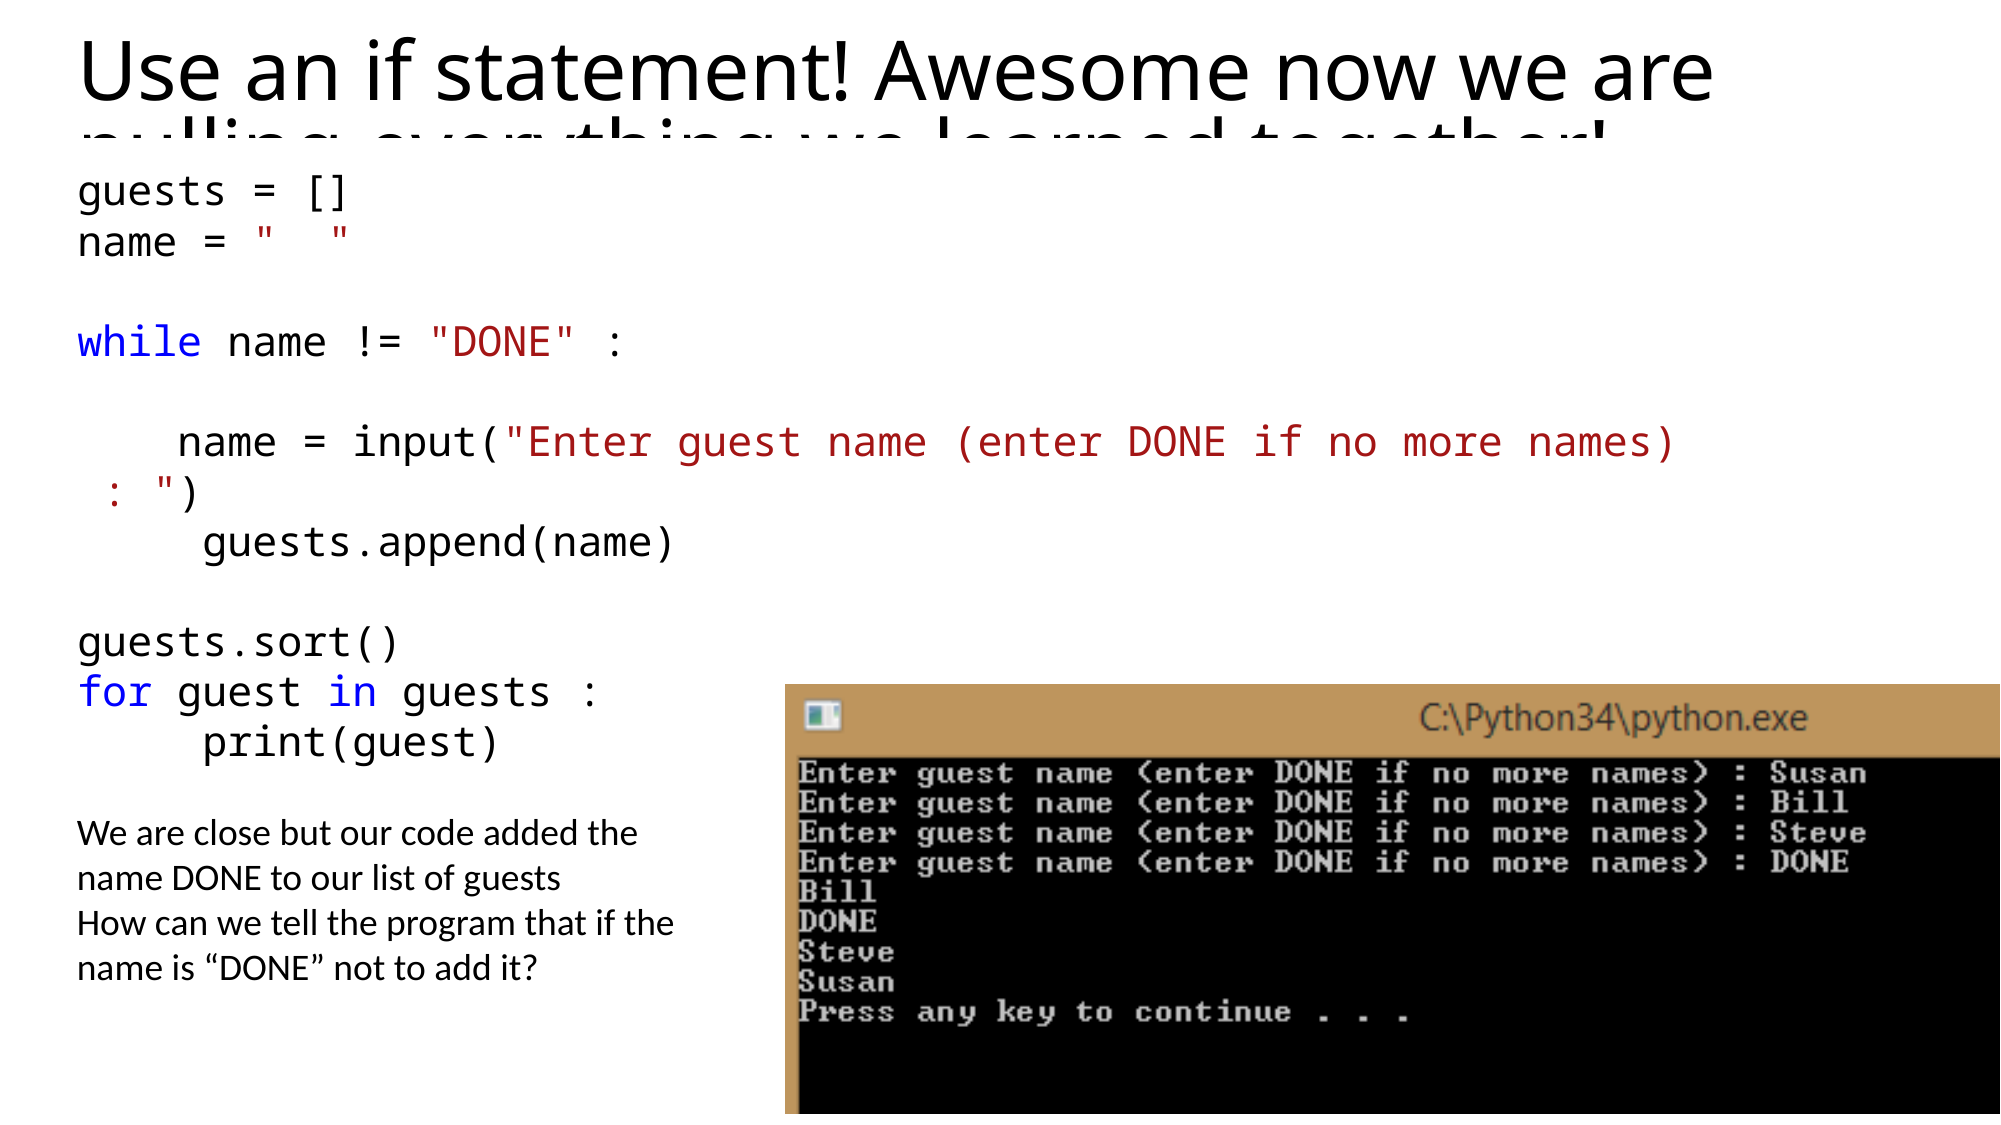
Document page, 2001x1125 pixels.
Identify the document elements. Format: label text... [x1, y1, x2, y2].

text_box We are close but our code added the name DONE to our list of guests How can we tell the program that if the name is “DONE” not to add it? [62, 800, 725, 996]
list guests = [] name = " " while name != "DONE" : name = input("Enter guest name (enter DONE if no more names) : ") guests.append(name) guests.sort() for guest in guests : print(guest) [62, 138, 1713, 791]
title Use an if statement! Awesome now we are pulling everything we learned together! [62, 29, 1953, 205]
picture [784, 684, 2000, 1114]
